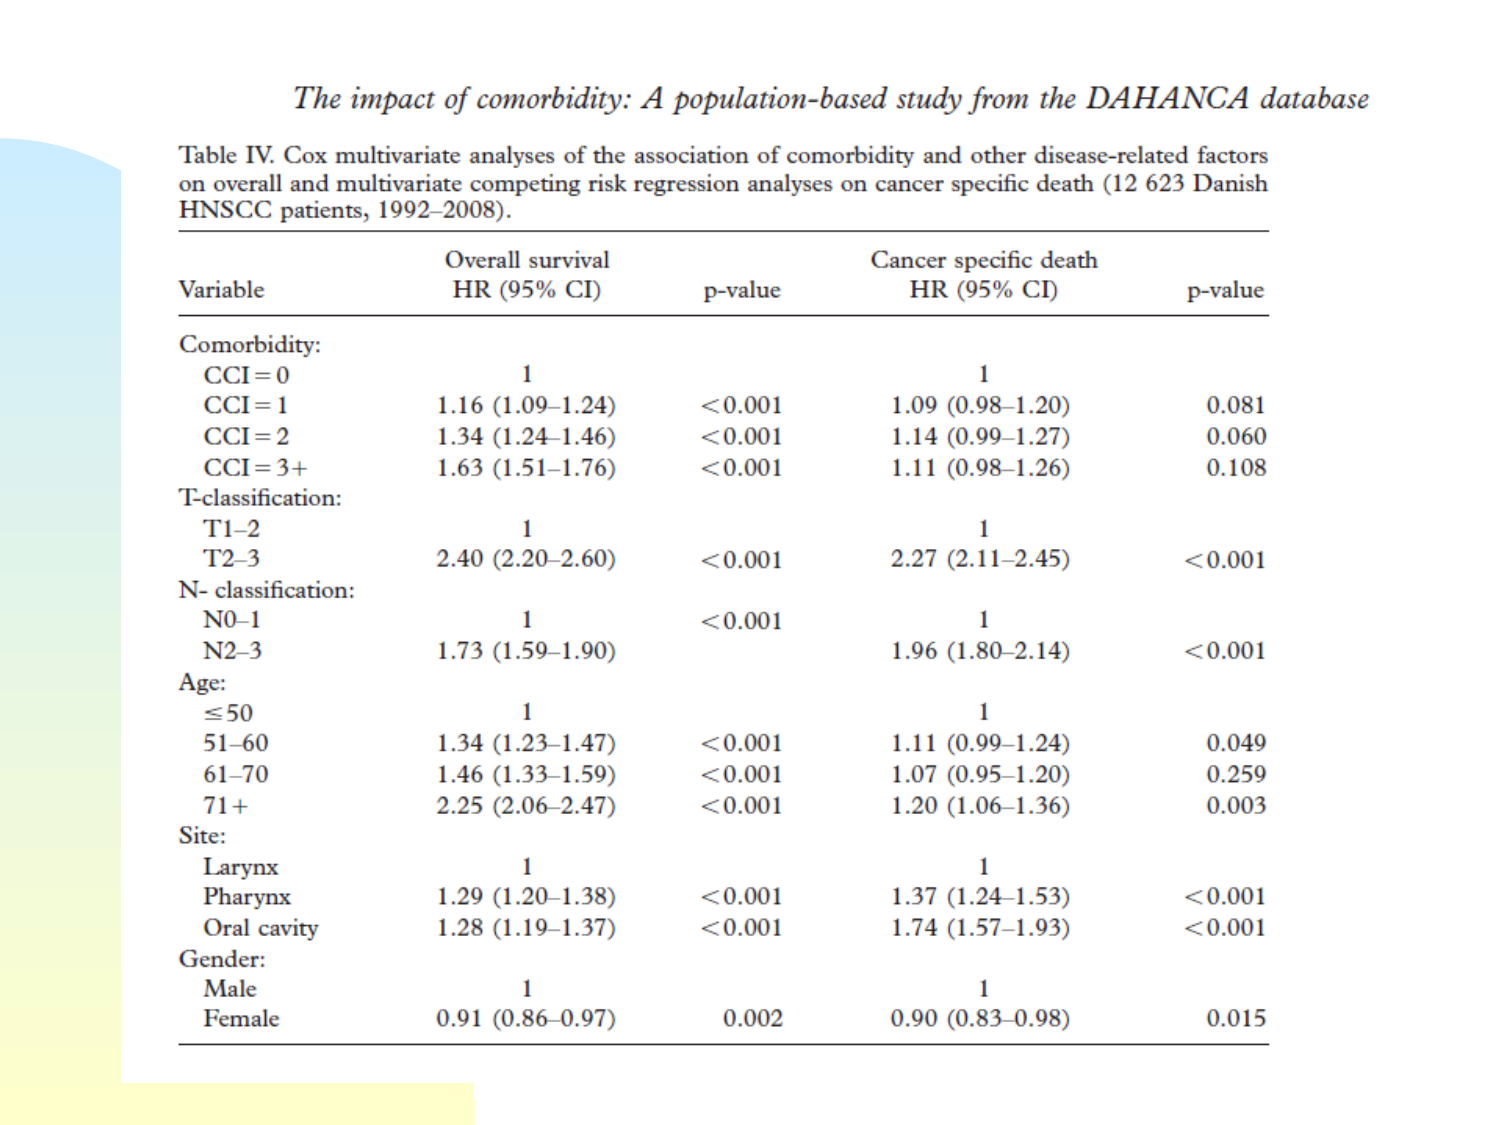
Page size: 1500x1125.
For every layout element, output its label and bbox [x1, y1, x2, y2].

picture [121, 81, 1379, 1083]
